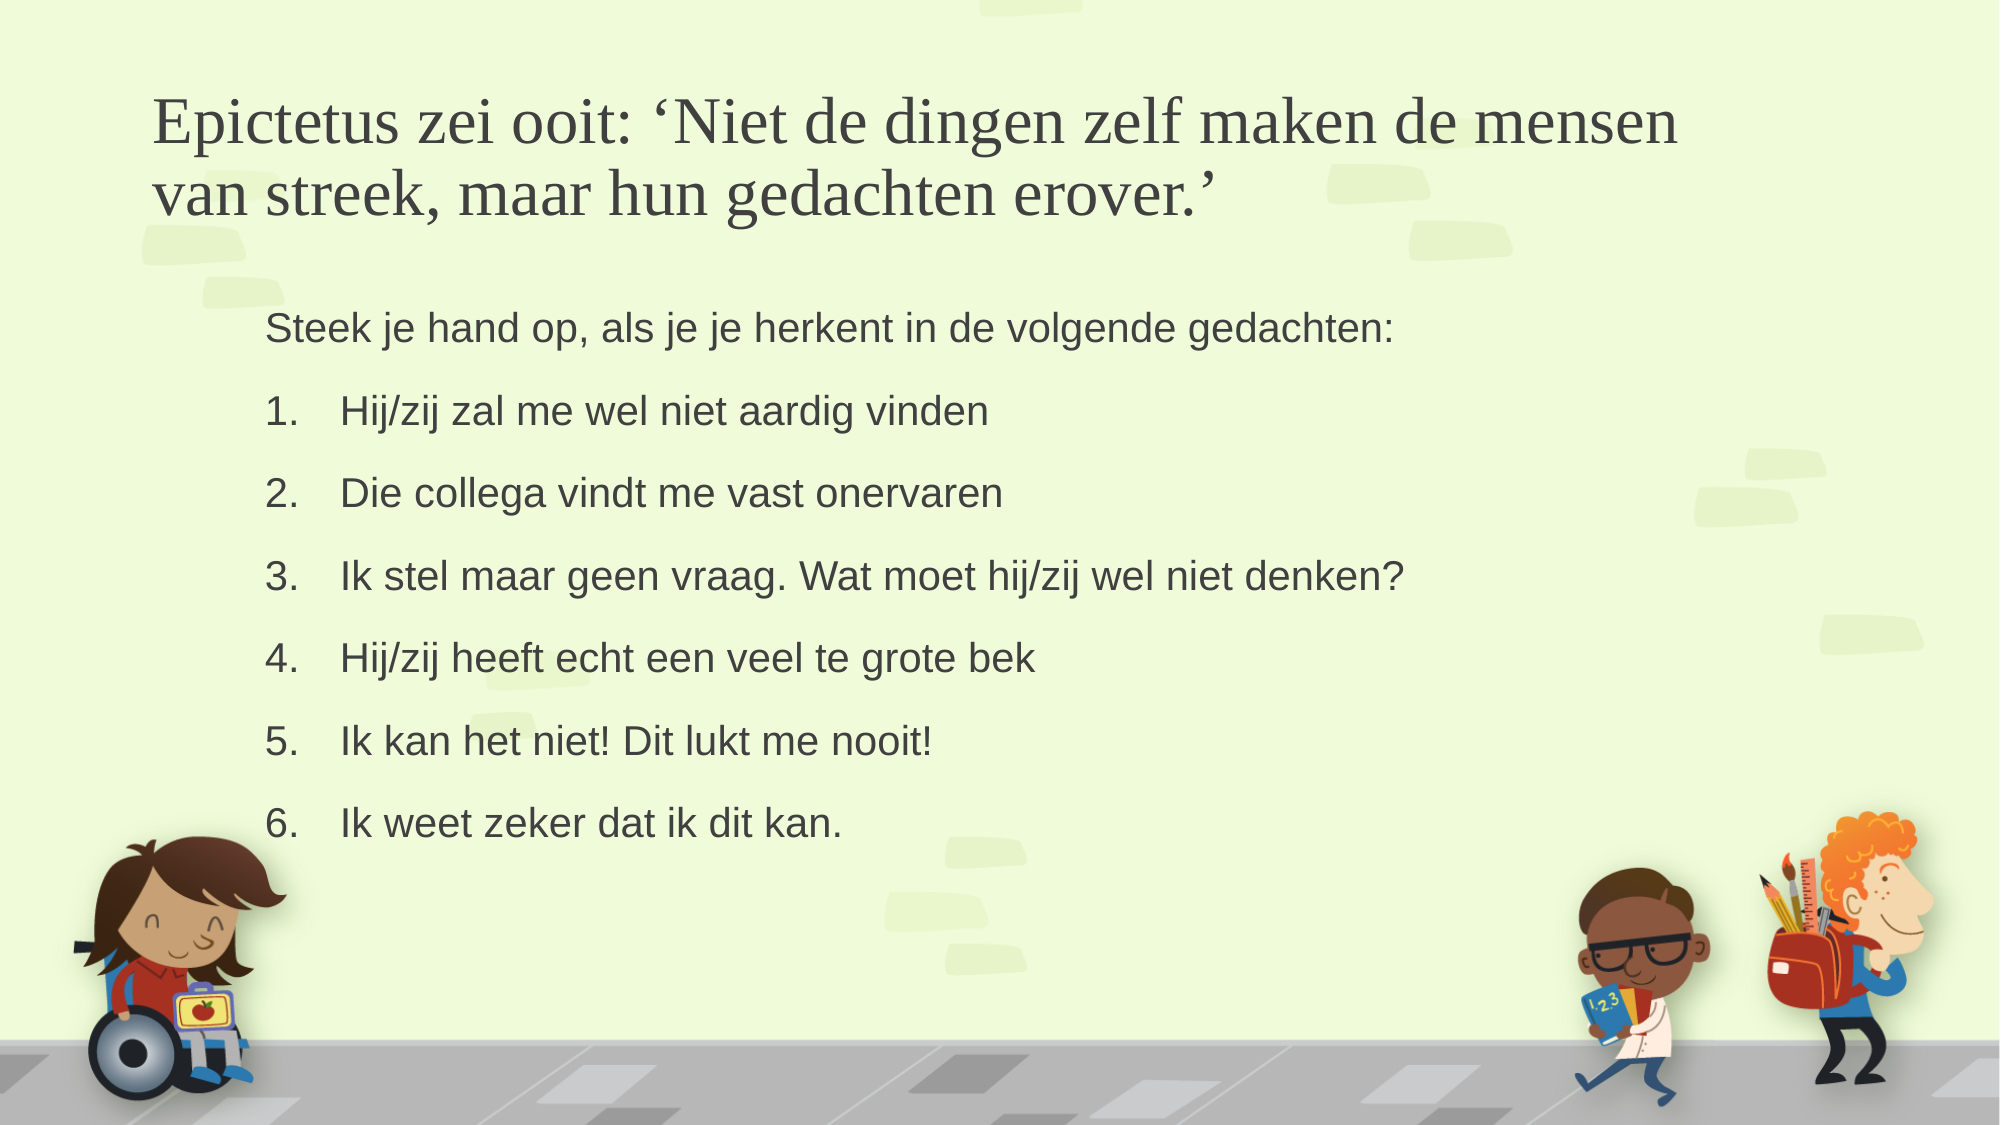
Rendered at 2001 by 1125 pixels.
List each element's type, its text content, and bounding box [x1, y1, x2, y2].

title Epictetus zei ooit: ‘Niet de dingen zelf maken de mensen van streek, maar hun gedachten erover.’ [137, 59, 1750, 238]
list Steek je hand op, als je je herkent in de volgende gedachten: Hij/zij zal me wel niet aardig vinden Die collega vindt me vast onervaren Ik stel maar geen vraag. Wat moet hij/zij wel niet denken? Hij/zij heeft echt een veel te grote bek Ik kan het niet! Dit lukt me nooit! Ik weet zeker dat ik dit kan. [249, 299, 1792, 870]
picture [0, 0, 2000, 1125]
